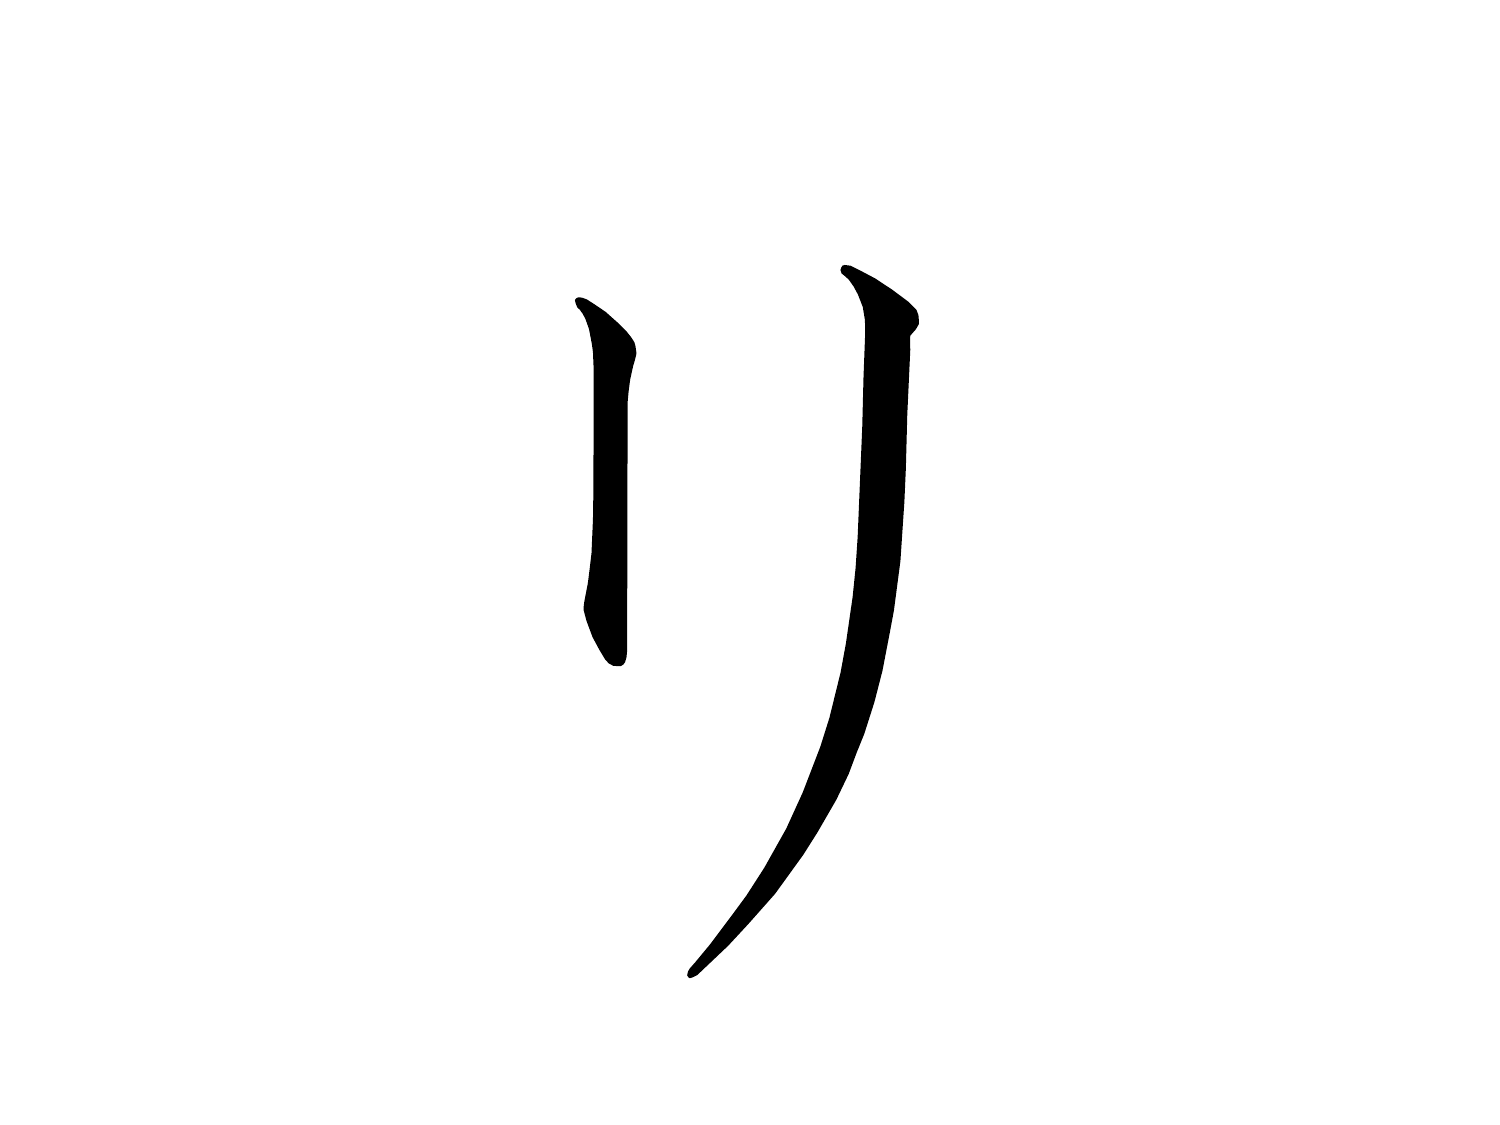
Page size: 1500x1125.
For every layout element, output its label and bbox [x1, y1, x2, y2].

text_box [572, 295, 639, 669]
text_box [685, 262, 921, 981]
